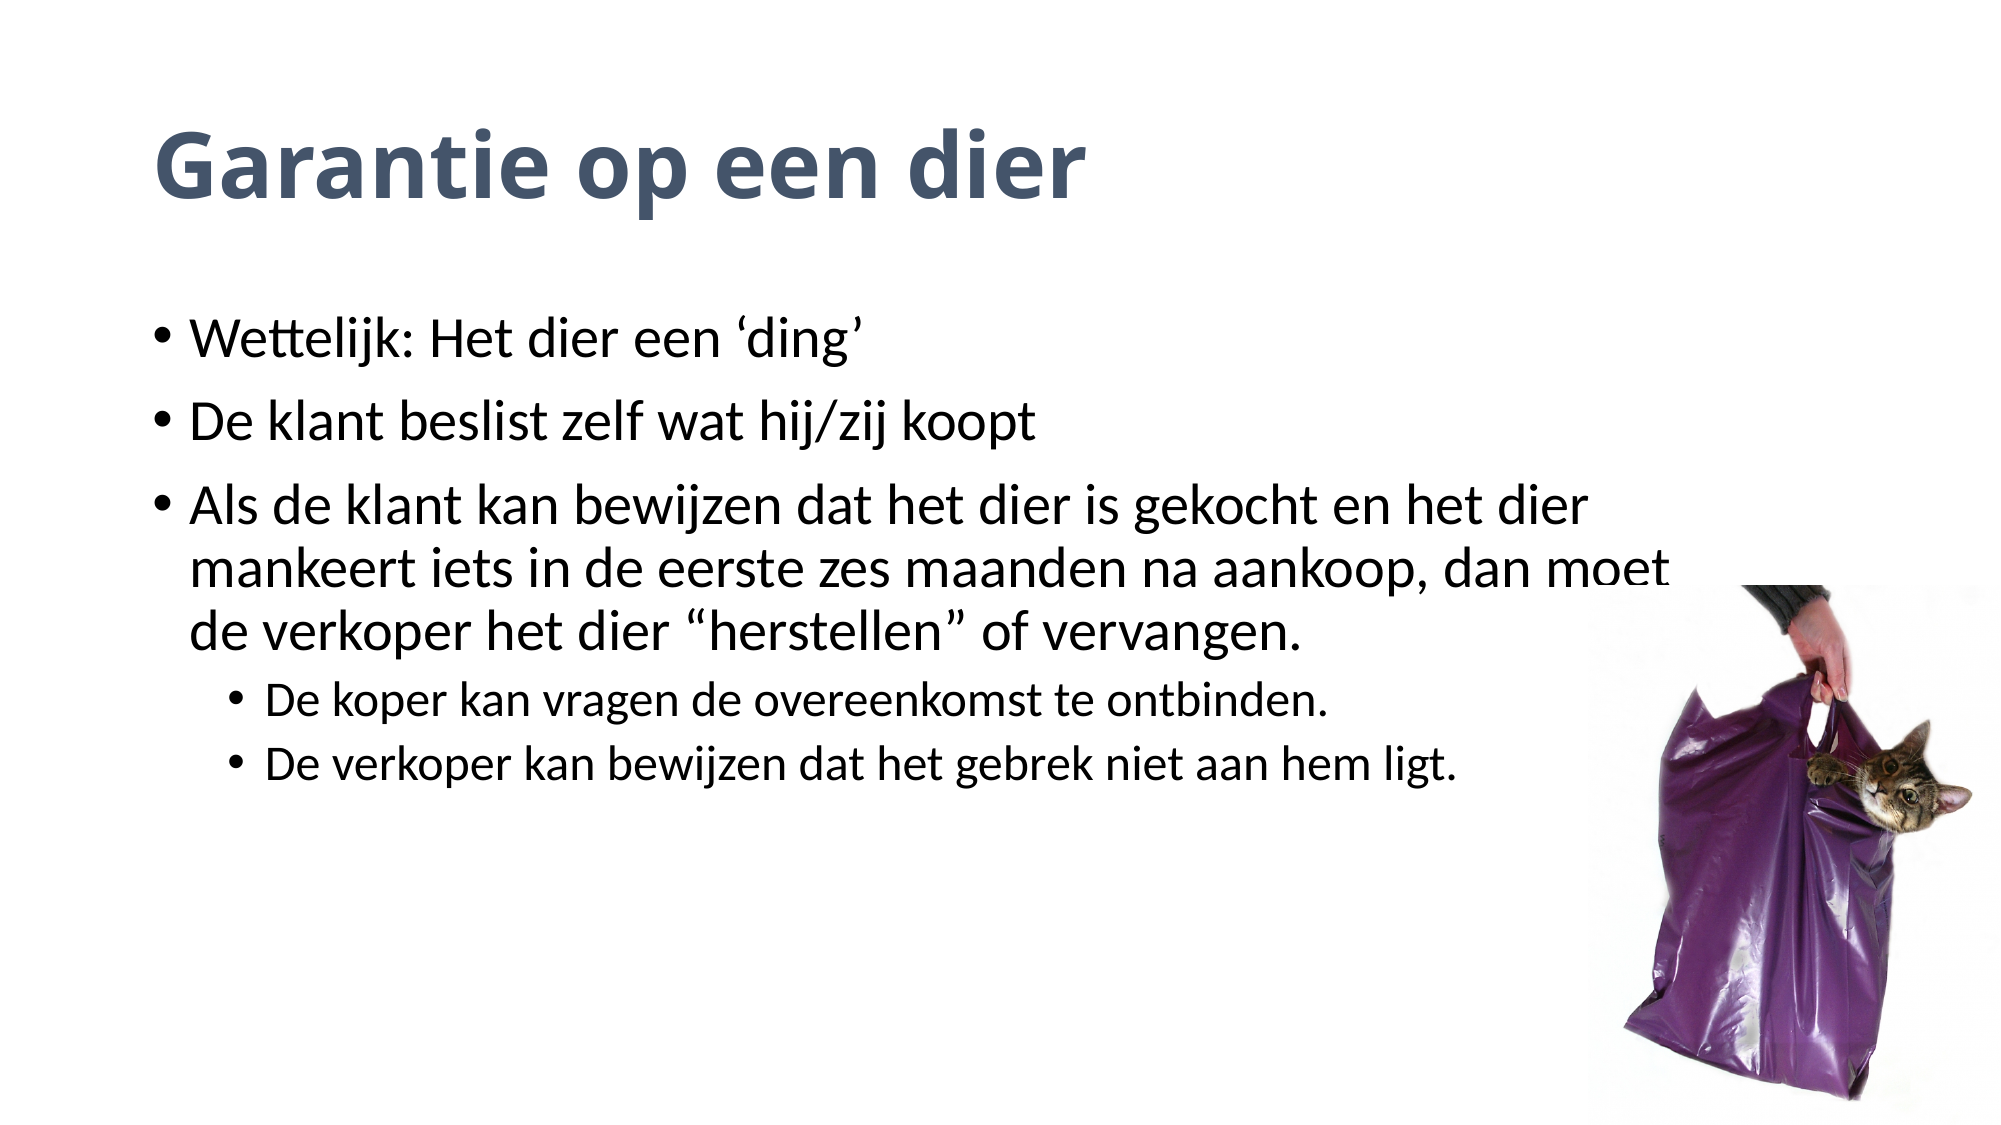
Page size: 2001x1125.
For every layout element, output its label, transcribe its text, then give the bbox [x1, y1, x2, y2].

picture [1588, 585, 2000, 1125]
title Garantie op een dier [137, 59, 1863, 278]
list Wettelijk: Het dier een ‘ding’ De klant beslist zelf wat hij/zij koopt Als de klant kan bewijzen dat het dier is gekocht en het dier mankeert iets in de eerste zes maanden na aankoop, dan moet de verkoper het dier “herstellen” of vervangen. De koper kan vragen de overeenkomst te ontbinden. De verkoper kan bewijzen dat het gebrek niet aan hem ligt. [137, 299, 1739, 1014]
